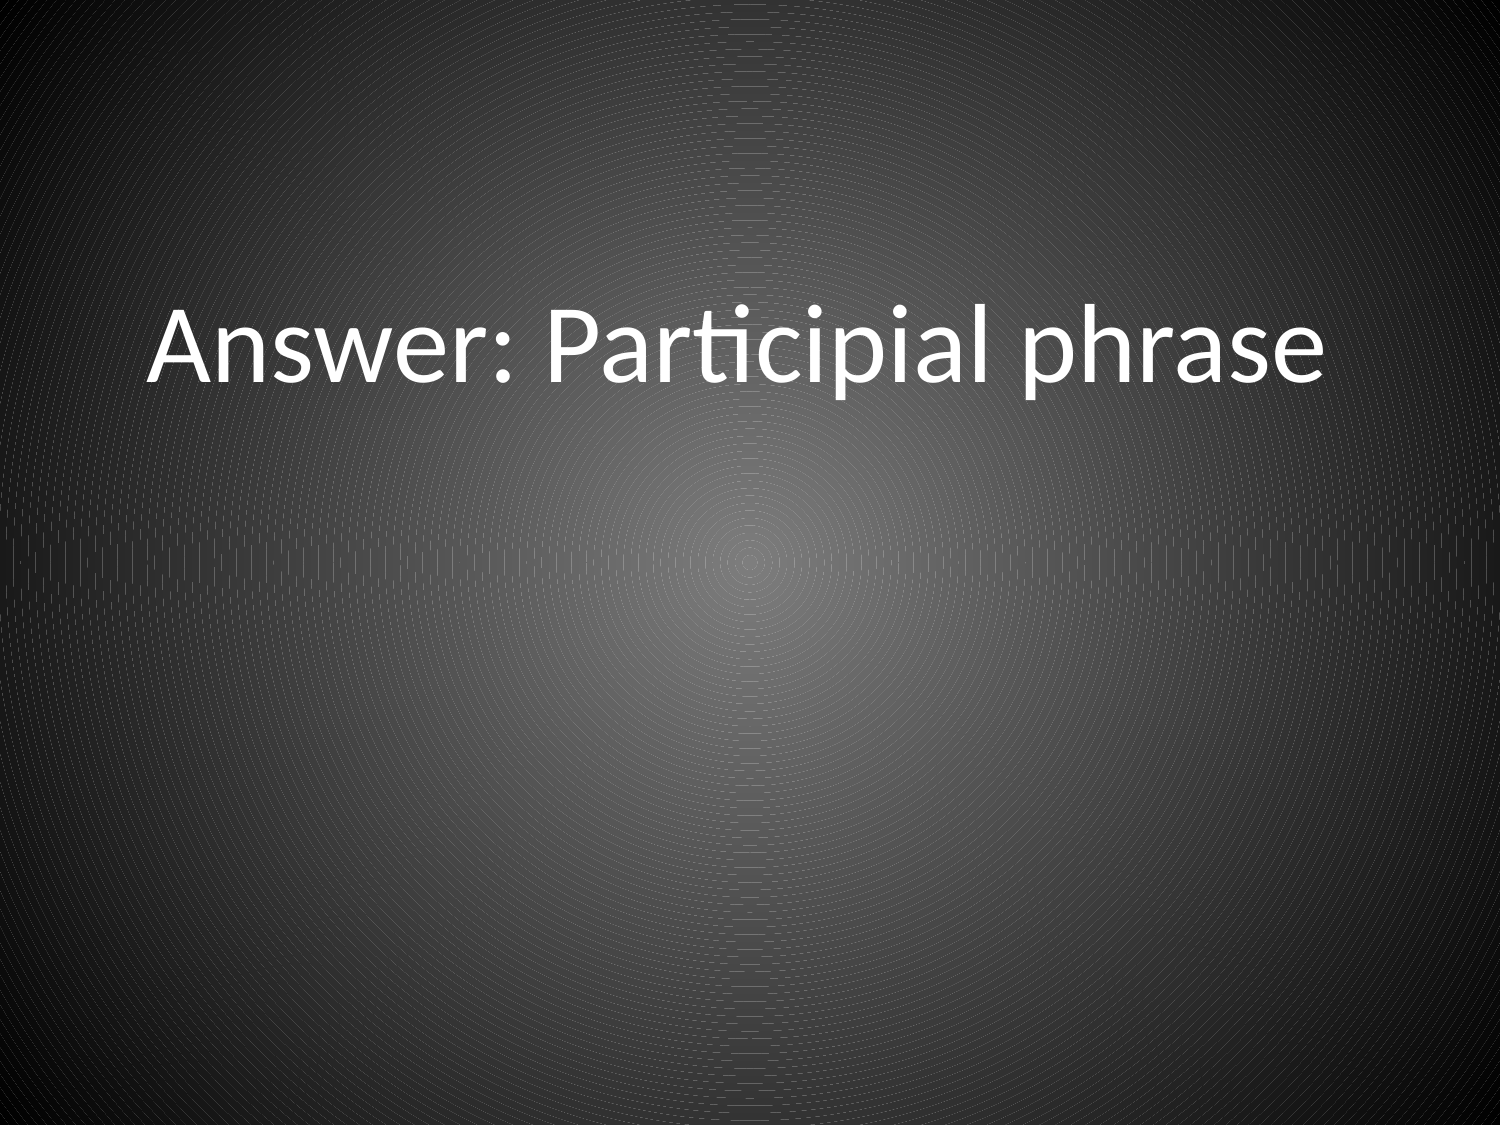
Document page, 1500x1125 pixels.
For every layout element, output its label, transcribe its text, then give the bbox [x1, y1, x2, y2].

list Answer: Participial phrase [75, 262, 1425, 1005]
